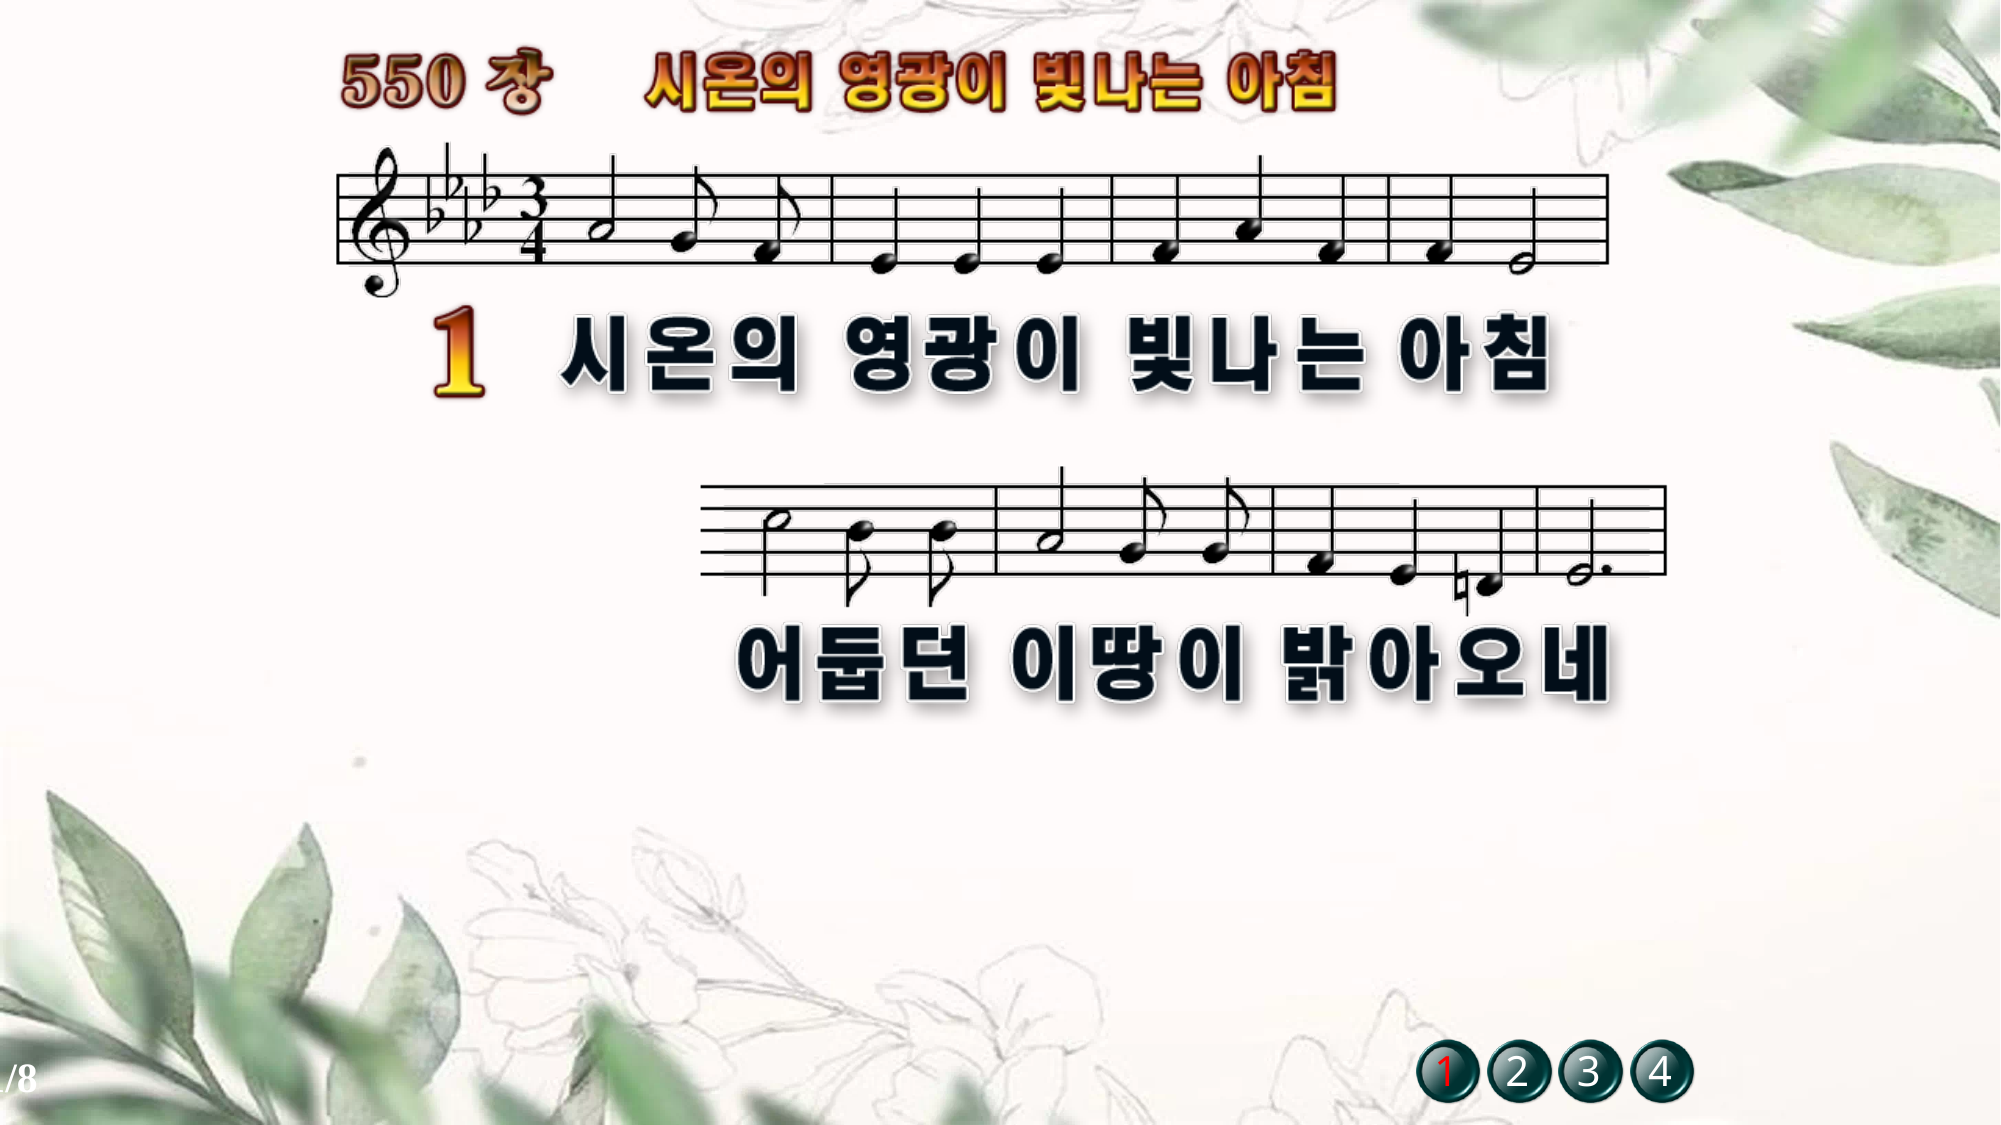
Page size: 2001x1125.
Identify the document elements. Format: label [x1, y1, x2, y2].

text_box [1484, 1035, 1555, 1106]
picture [0, 0, 2001, 1125]
text_box [1555, 1035, 1626, 1106]
text_box [1627, 1035, 1697, 1106]
text_box [1413, 1035, 1484, 1106]
